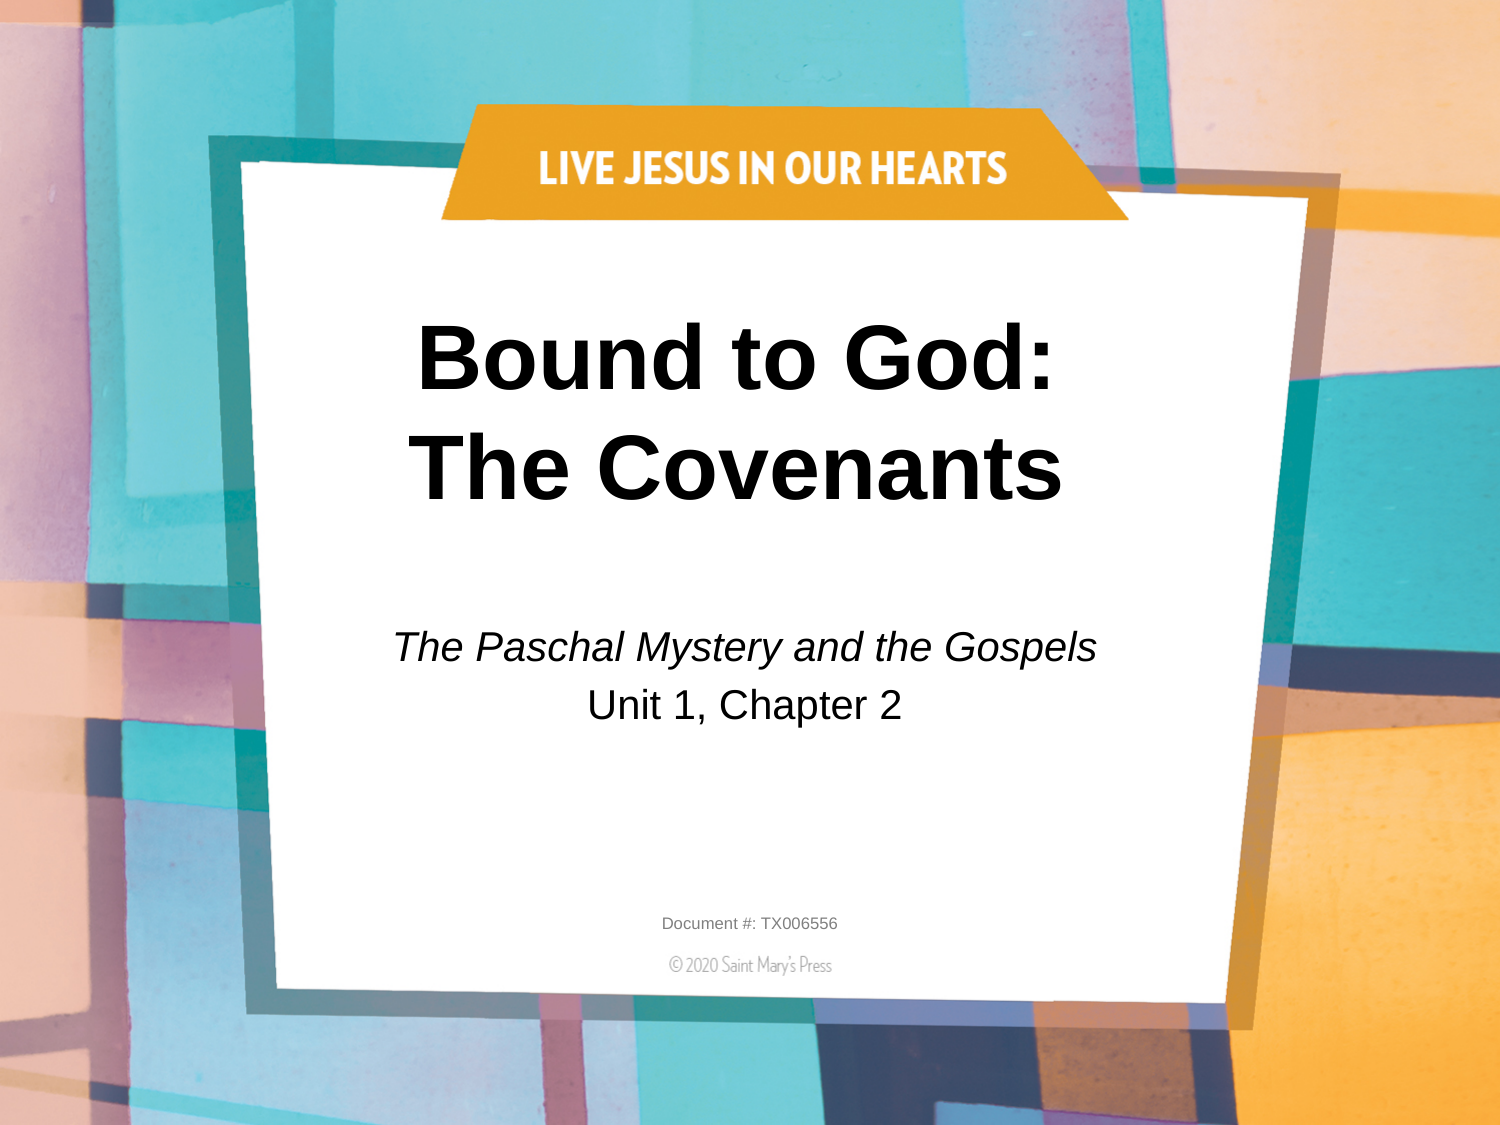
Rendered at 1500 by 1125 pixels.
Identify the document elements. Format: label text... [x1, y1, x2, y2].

picture [0, 933, 1500, 1125]
text_box The Paschal Mystery and the Gospels Unit 1, Chapter 2 [0, 612, 1495, 775]
picture [0, 0, 1500, 287]
picture [0, 529, 1500, 912]
title Bound to God: The Covenants [0, 287, 1500, 529]
text_box Document #: TX006556 [0, 912, 1500, 933]
